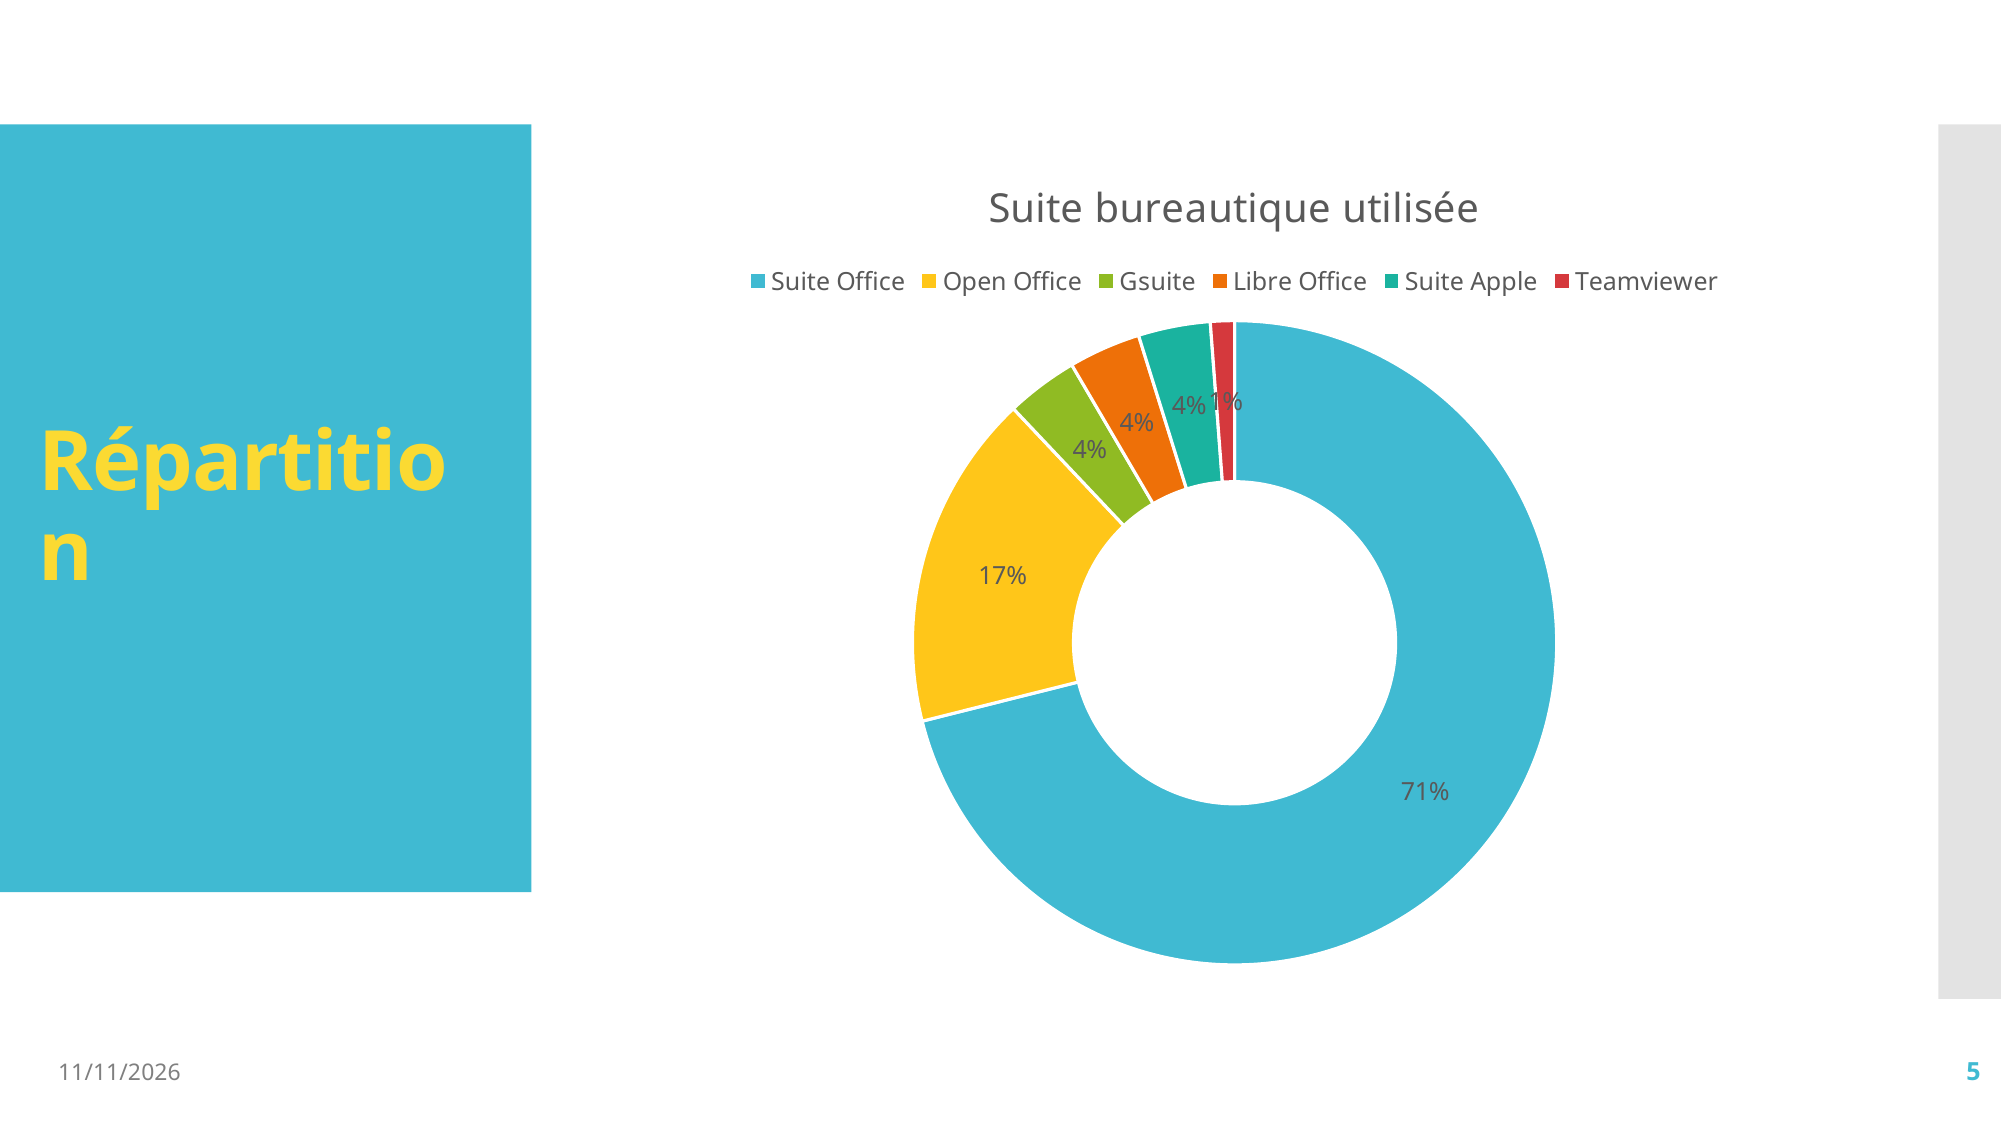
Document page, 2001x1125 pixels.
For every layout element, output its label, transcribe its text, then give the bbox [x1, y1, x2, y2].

chart [634, 141, 1835, 982]
slide_number 5 [1744, 1042, 1996, 1103]
title Répartition [23, 130, 508, 886]
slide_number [43, 1042, 493, 1103]
